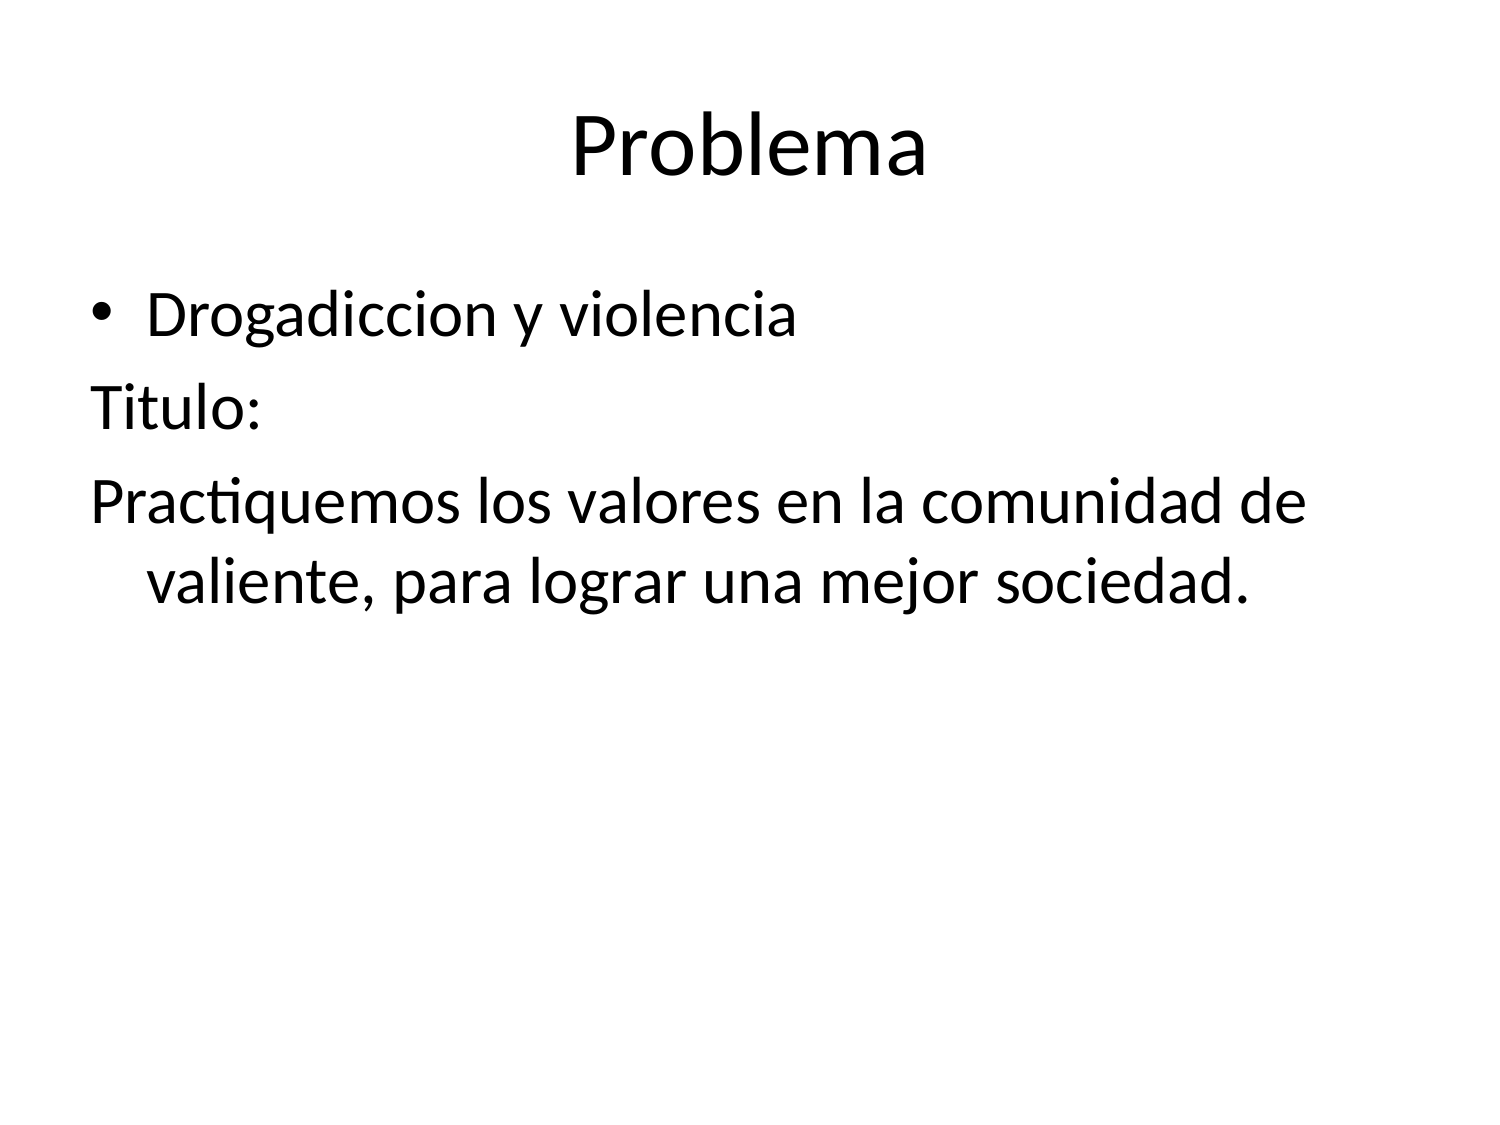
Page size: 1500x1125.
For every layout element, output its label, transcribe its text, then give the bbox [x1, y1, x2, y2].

title Problema [75, 45, 1425, 233]
list Drogadiccion y violencia Titulo: Practiquemos los valores en la comunidad de valiente, para lograr una mejor sociedad. [75, 262, 1425, 1005]
